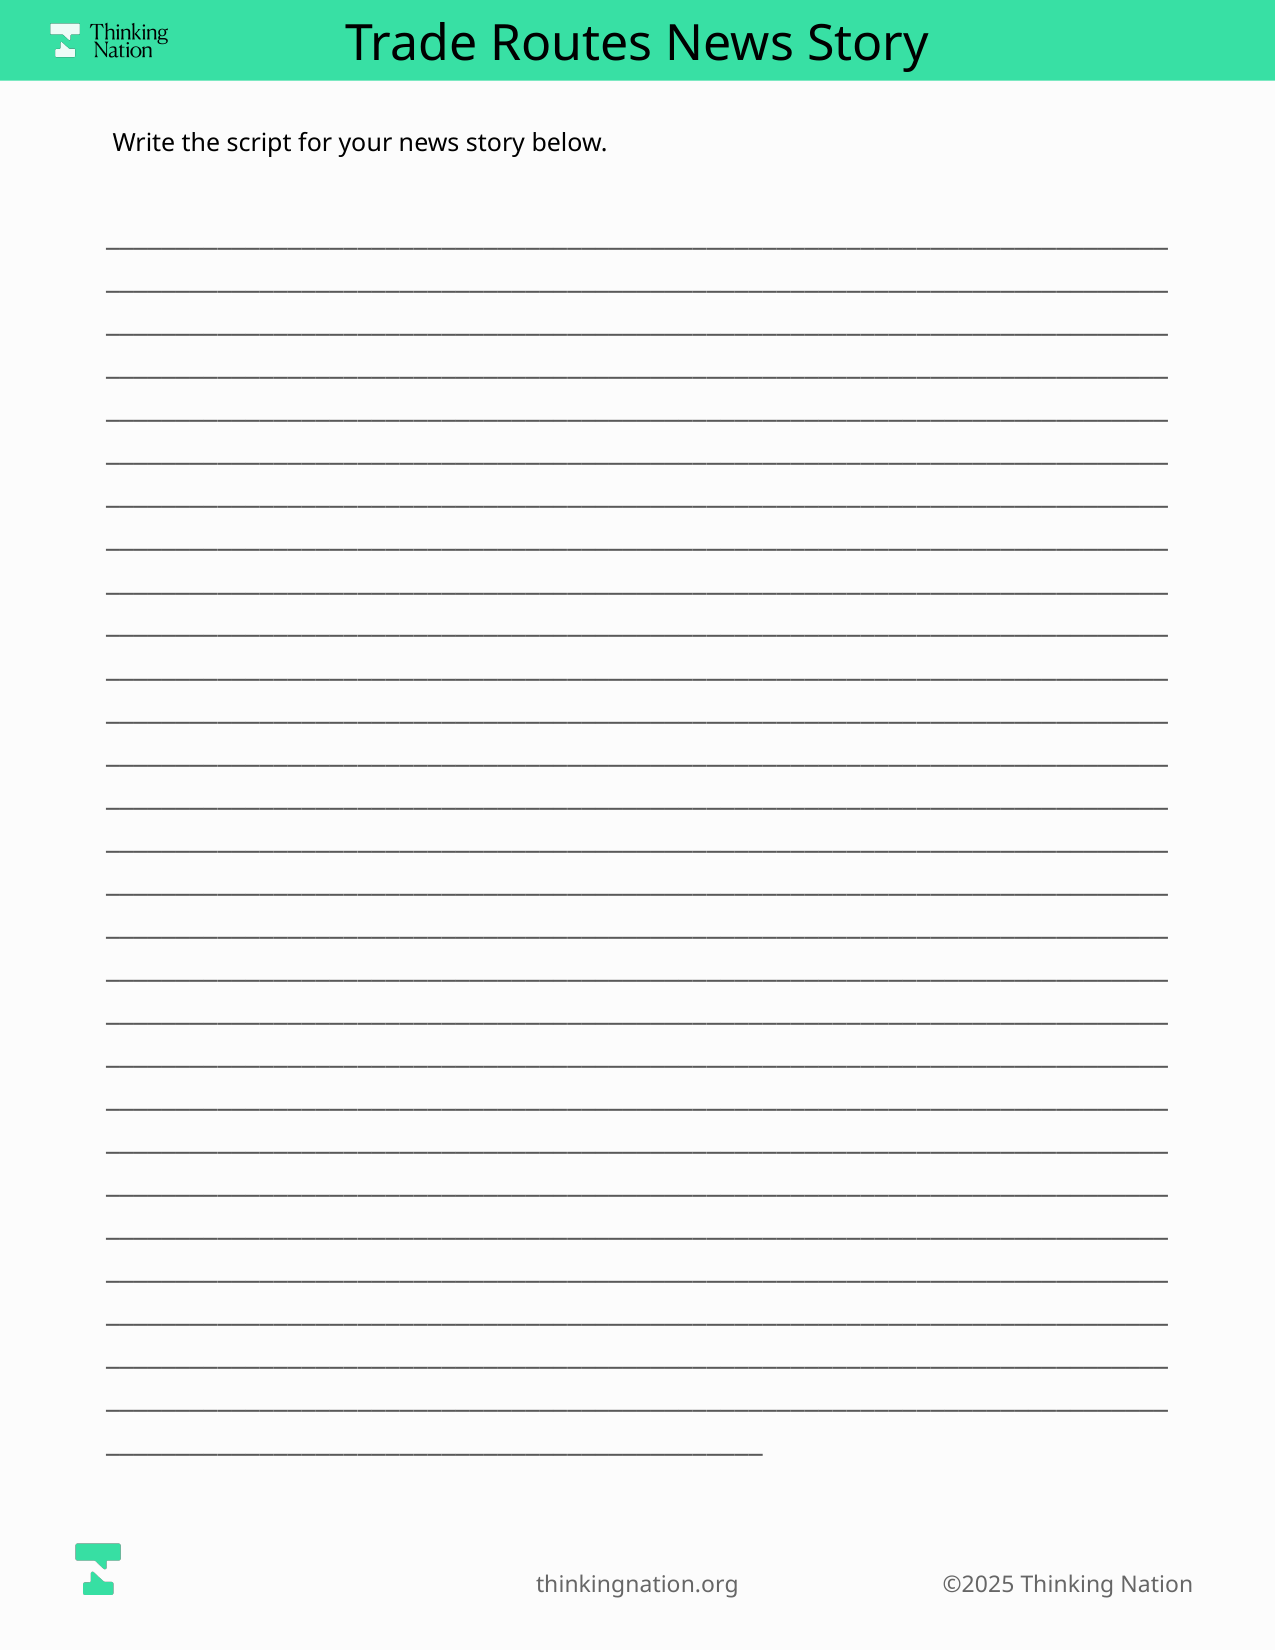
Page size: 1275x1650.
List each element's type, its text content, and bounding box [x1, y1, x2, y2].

text_box Write the script for your news story below. [97, 107, 1178, 172]
text_box Trade Routes News Story [0, 0, 1275, 81]
text_box _______________________________________________________________________________________________________________________________________________________________________________________________________________________________________________________________________________________________________________________________________________________________________________________________________________________________________________________________________________________________________________________________________________________________________________________________________________________________________________________________________________________________________________________________________________________________________________________________________________________________________________________________________________________________________________________________________________________________________________________________________________________________________________________________________________________________________________________________________________________________________________________________________________________________________________________________________________________________________________________________________________________________________________________________________________________________________________________________________________________________________________________________________________________________________________________________________________________________________________________________________________________________________________________________________________________________________________________________________________________________________________________________________________________________________________________________________________________________________________________________________________________________________________________________________________________________________________________________________________________________________________________________________________________________________________________________ [91, 193, 1199, 1477]
text_box ©2025 Thinking Nation [907, 1553, 1210, 1605]
picture [62, 1533, 134, 1605]
picture [36, 12, 172, 69]
text_box thinkingnation.org [486, 1553, 789, 1605]
